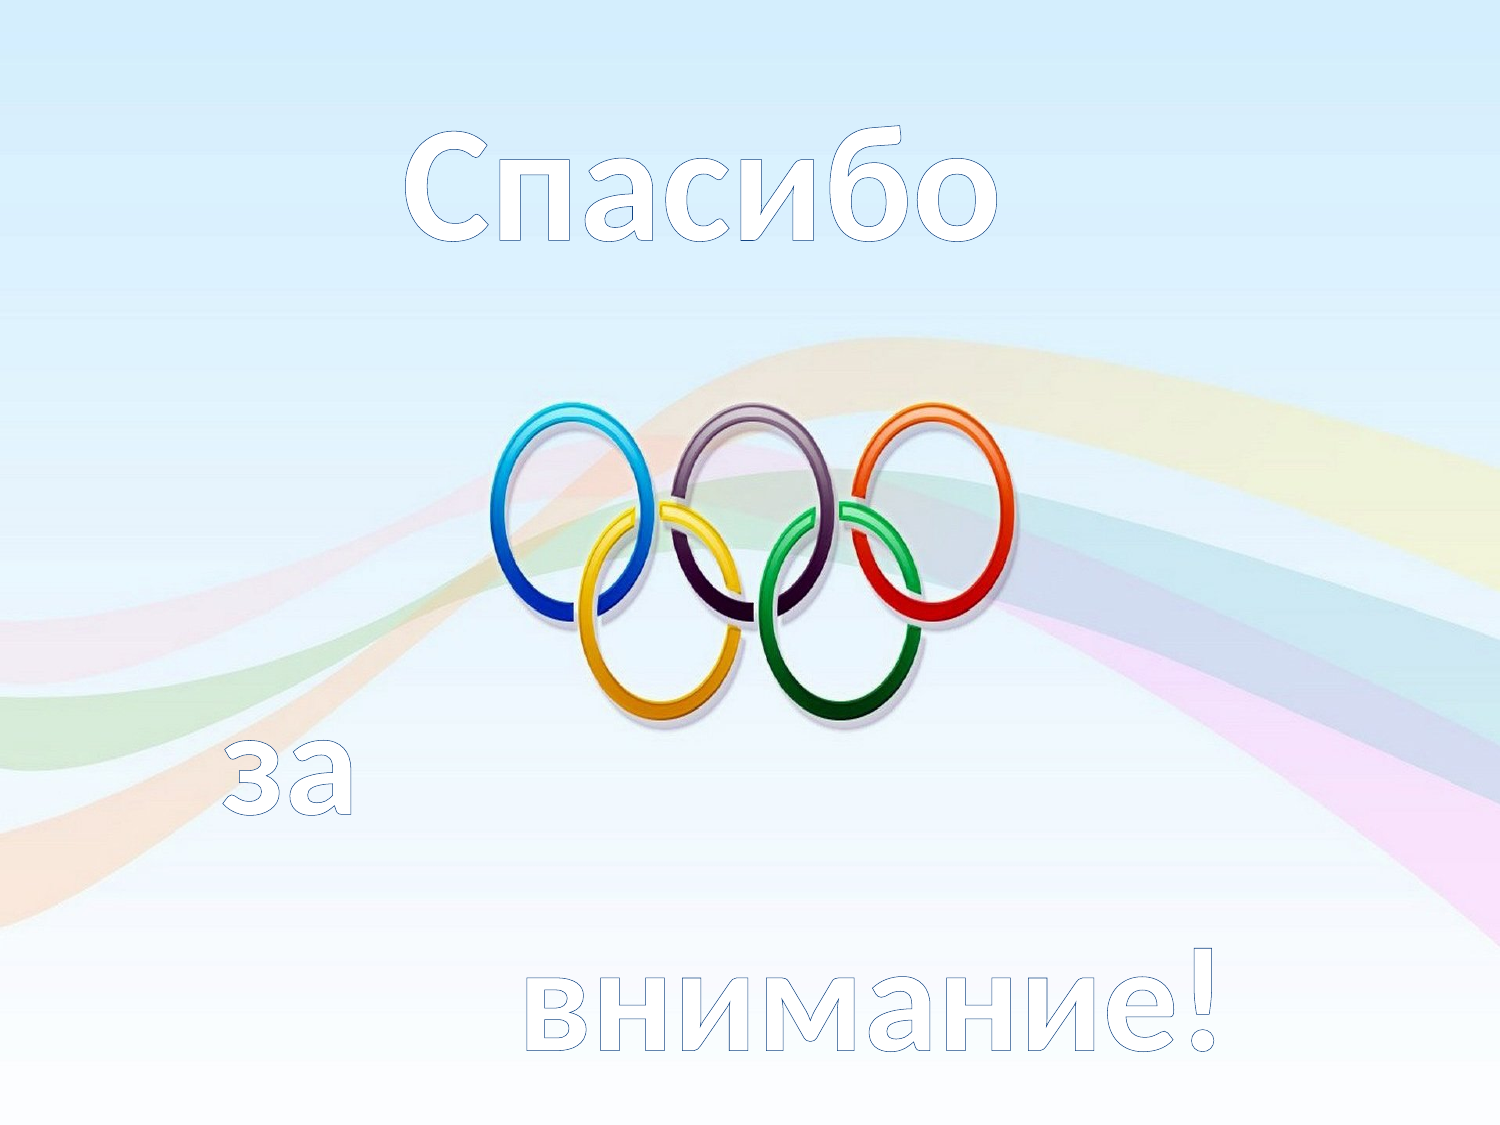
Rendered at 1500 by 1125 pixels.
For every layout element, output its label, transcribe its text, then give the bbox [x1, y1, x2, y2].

text_box за [0, 656, 580, 852]
text_box Спасибо [360, 66, 1045, 282]
picture [0, 0, 1500, 1125]
text_box внимание! [324, 893, 1421, 1088]
